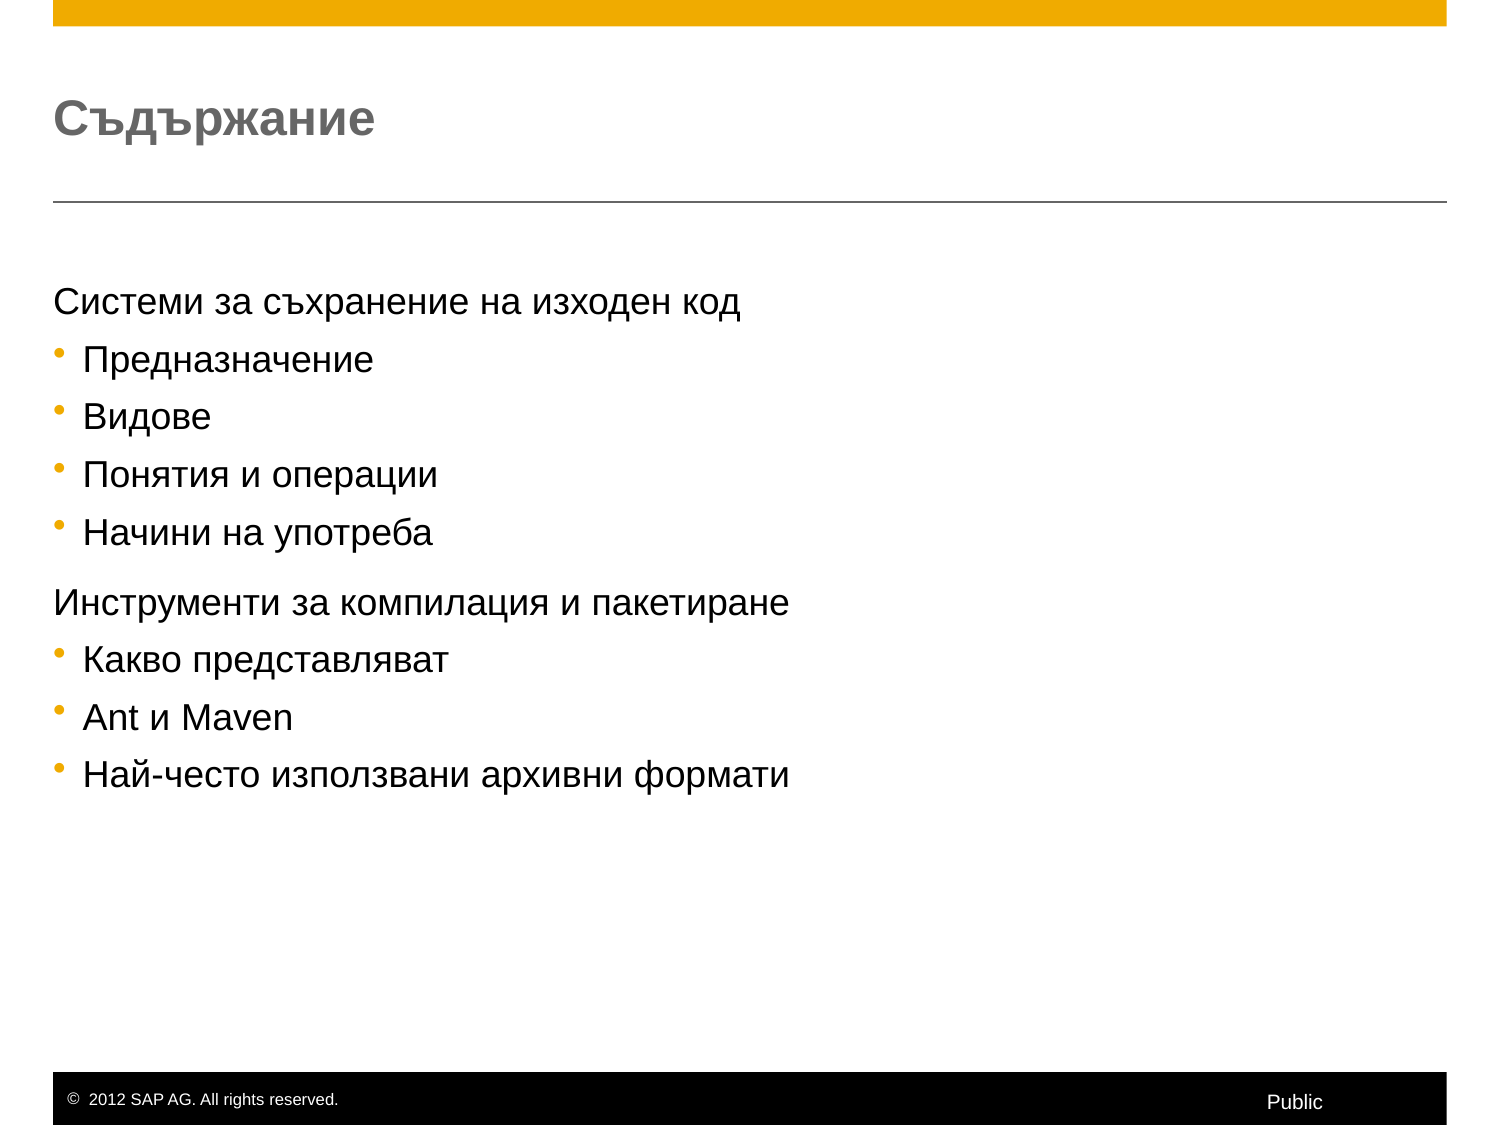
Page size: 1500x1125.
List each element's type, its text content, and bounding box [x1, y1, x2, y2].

title Съдържание [53, 53, 1447, 178]
list Системи за съхранение на изходен код Предназначение Видове Понятия и операции Начини на употреба Инструменти за компилация и пакетиране Какво представляват Ant и Maven Най-често използвани архивни формати [53, 277, 1447, 907]
